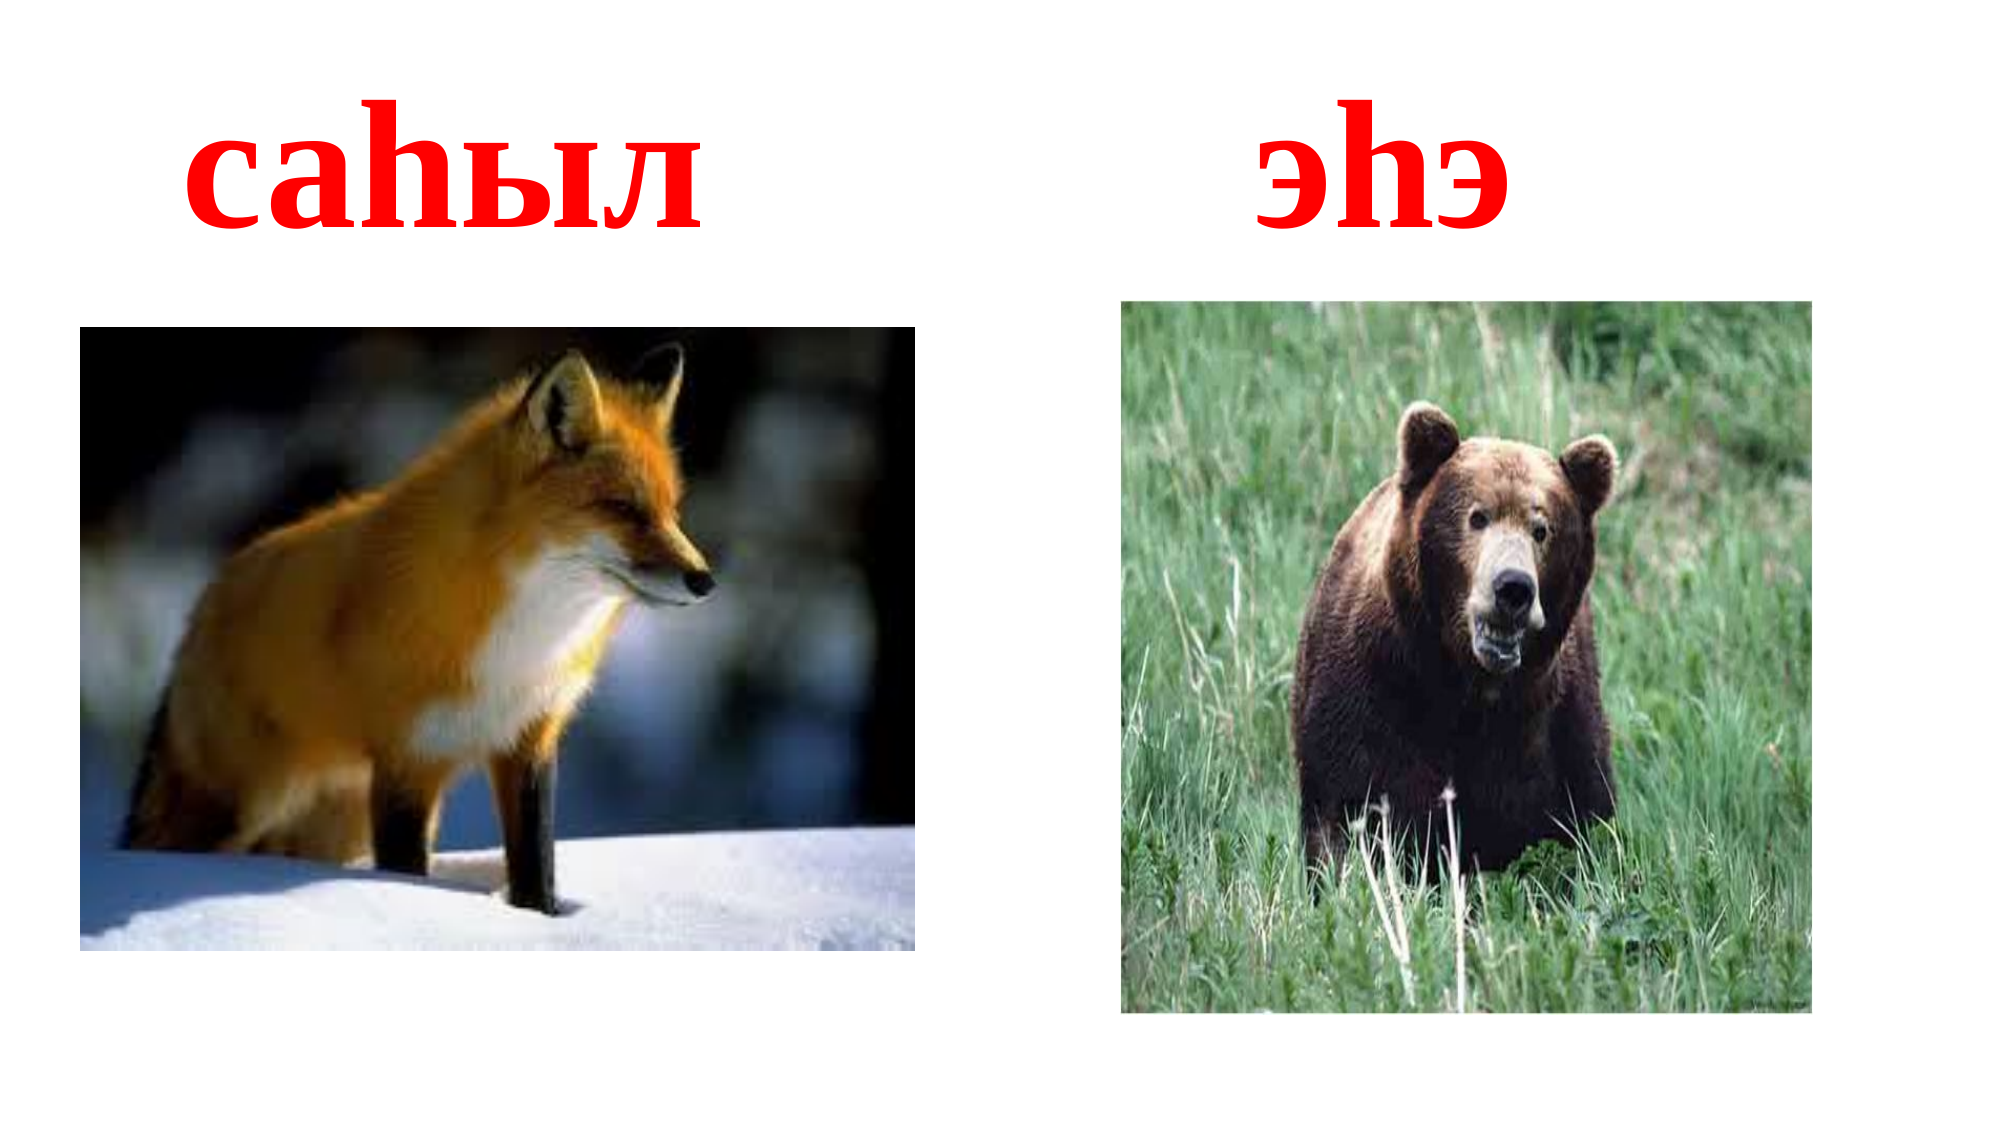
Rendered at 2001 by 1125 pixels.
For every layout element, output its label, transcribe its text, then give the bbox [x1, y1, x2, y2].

title саhыл эhэ [29, 59, 1940, 278]
picture [1120, 300, 1813, 1015]
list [80, 327, 915, 951]
